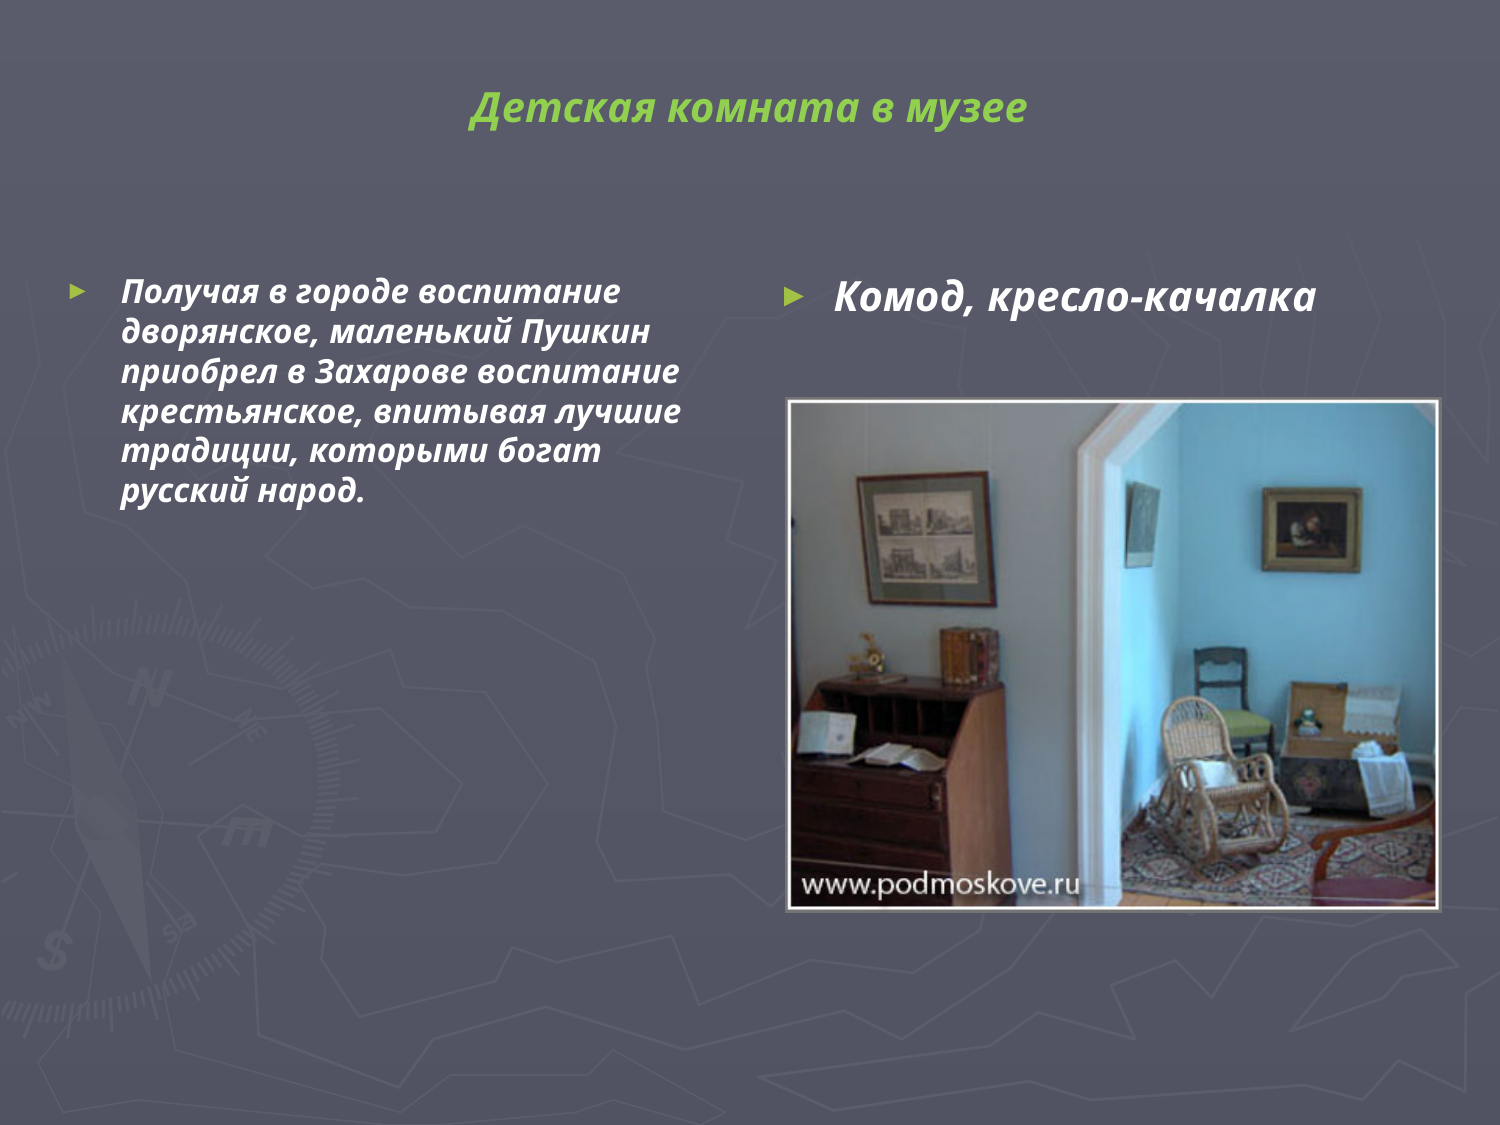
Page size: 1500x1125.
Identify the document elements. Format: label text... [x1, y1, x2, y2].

title Детская комната в музее [49, 37, 1451, 226]
picture [785, 396, 1442, 913]
list Комод, кресло-качалка [762, 262, 1451, 1001]
list Получая в городе воспитание дворянское, маленький Пушкин приобрел в Захарове воспитание крестьянское, впитывая лучшие традиции, которыми богат русский народ. [49, 262, 738, 1001]
